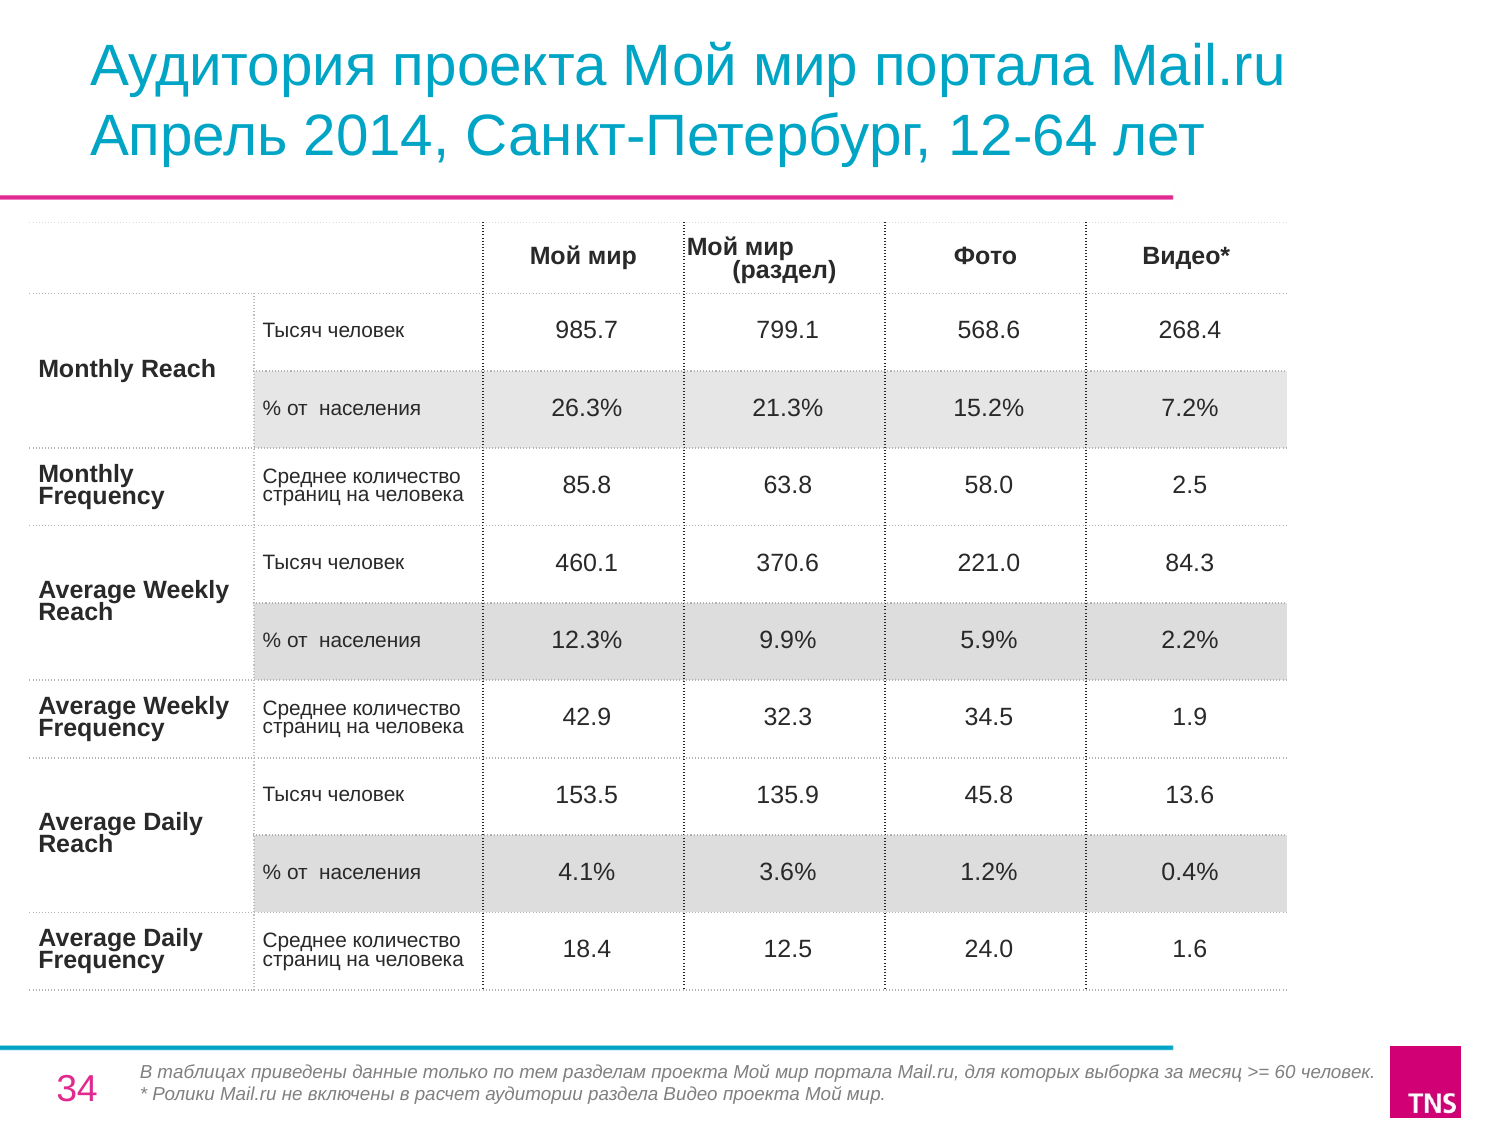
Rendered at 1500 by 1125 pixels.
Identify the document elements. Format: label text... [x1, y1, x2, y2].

table_cell 153.5 [483, 758, 684, 835]
table_cell 568.6 [885, 294, 1086, 371]
table_cell 1.2% [885, 835, 1086, 912]
table_cell 985.7 [483, 294, 684, 371]
table_cell Тысяч человек [254, 758, 483, 835]
table_header Видео* [1086, 223, 1287, 294]
table_header Мой мир (раздел) [684, 223, 885, 294]
table_cell 799.1 [684, 294, 885, 371]
table_cell 2.5 [1086, 448, 1287, 526]
table_header Фото [885, 223, 1086, 294]
table_cell 26.3% [483, 371, 684, 448]
table_cell 45.8 [885, 758, 1086, 835]
title Аудитория проекта Мой мир портала Mail.ru Апрель 2014, Санкт-Петербург, 12-64 лет [74, 8, 1476, 187]
table_cell 18.4 [483, 912, 684, 990]
table_cell Average Weekly Frequency [29, 680, 254, 758]
table_cell Monthly Frequency [29, 448, 254, 526]
table_cell 135.9 [684, 758, 885, 835]
table_cell 268.4 [1086, 294, 1287, 371]
table_cell 85.8 [483, 448, 684, 526]
table_cell 58.0 [885, 448, 1086, 526]
table_cell % от населения [254, 603, 483, 680]
table_cell Average Daily Frequency [29, 912, 254, 990]
table_cell 1.6 [1086, 912, 1287, 990]
text_box В таблицах приведены данные только по тем разделам проекта Мой мир портала Mail.ru, для которых выборка за месяц >= 60 человек. * Ролики Mail.ru не включены в расчет аудитории раздела Видео проекта Мой мир. [124, 1052, 1463, 1112]
table_cell Тысяч человек [254, 526, 483, 603]
table_cell % от населения [254, 371, 483, 448]
table_cell 460.1 [483, 526, 684, 603]
table_cell 15.2% [885, 371, 1086, 448]
table_cell 42.9 [483, 680, 684, 758]
table_cell % от населения [254, 835, 483, 912]
table_header Мой мир [483, 223, 684, 294]
table_cell Тысяч человек [254, 294, 483, 371]
table_cell 9.9% [684, 603, 885, 680]
table_header [29, 223, 483, 294]
table_cell 370.6 [684, 526, 885, 603]
table_cell Average Daily Reach [29, 758, 254, 912]
table_cell 13.6 [1086, 758, 1287, 835]
picture [0, 0, 1500, 1125]
table_cell 12.3% [483, 603, 684, 680]
table_cell 2.2% [1086, 603, 1287, 680]
table_cell 24.0 [885, 912, 1086, 990]
slide_number 34 [40, 1055, 392, 1125]
table_cell 84.3 [1086, 526, 1287, 603]
table_cell Average Weekly Reach [29, 526, 254, 680]
table_cell 4.1% [483, 835, 684, 912]
table_cell 34.5 [885, 680, 1086, 758]
table_cell Monthly Reach [29, 294, 254, 448]
table_cell 221.0 [885, 526, 1086, 603]
table_cell Среднее количество страниц на человека [254, 912, 483, 990]
table_cell 3.6% [684, 835, 885, 912]
table_cell 7.2% [1086, 371, 1287, 448]
table_cell 63.8 [684, 448, 885, 526]
table_cell Среднее количество страниц на человека [254, 448, 483, 526]
table_cell 12.5 [684, 912, 885, 990]
table_cell 1.9 [1086, 680, 1287, 758]
table_cell 0.4% [1086, 835, 1287, 912]
table_cell 21.3% [684, 371, 885, 448]
table_cell Среднее количество страниц на человека [254, 680, 483, 758]
table_cell 5.9% [885, 603, 1086, 680]
table_cell 32.3 [684, 680, 885, 758]
